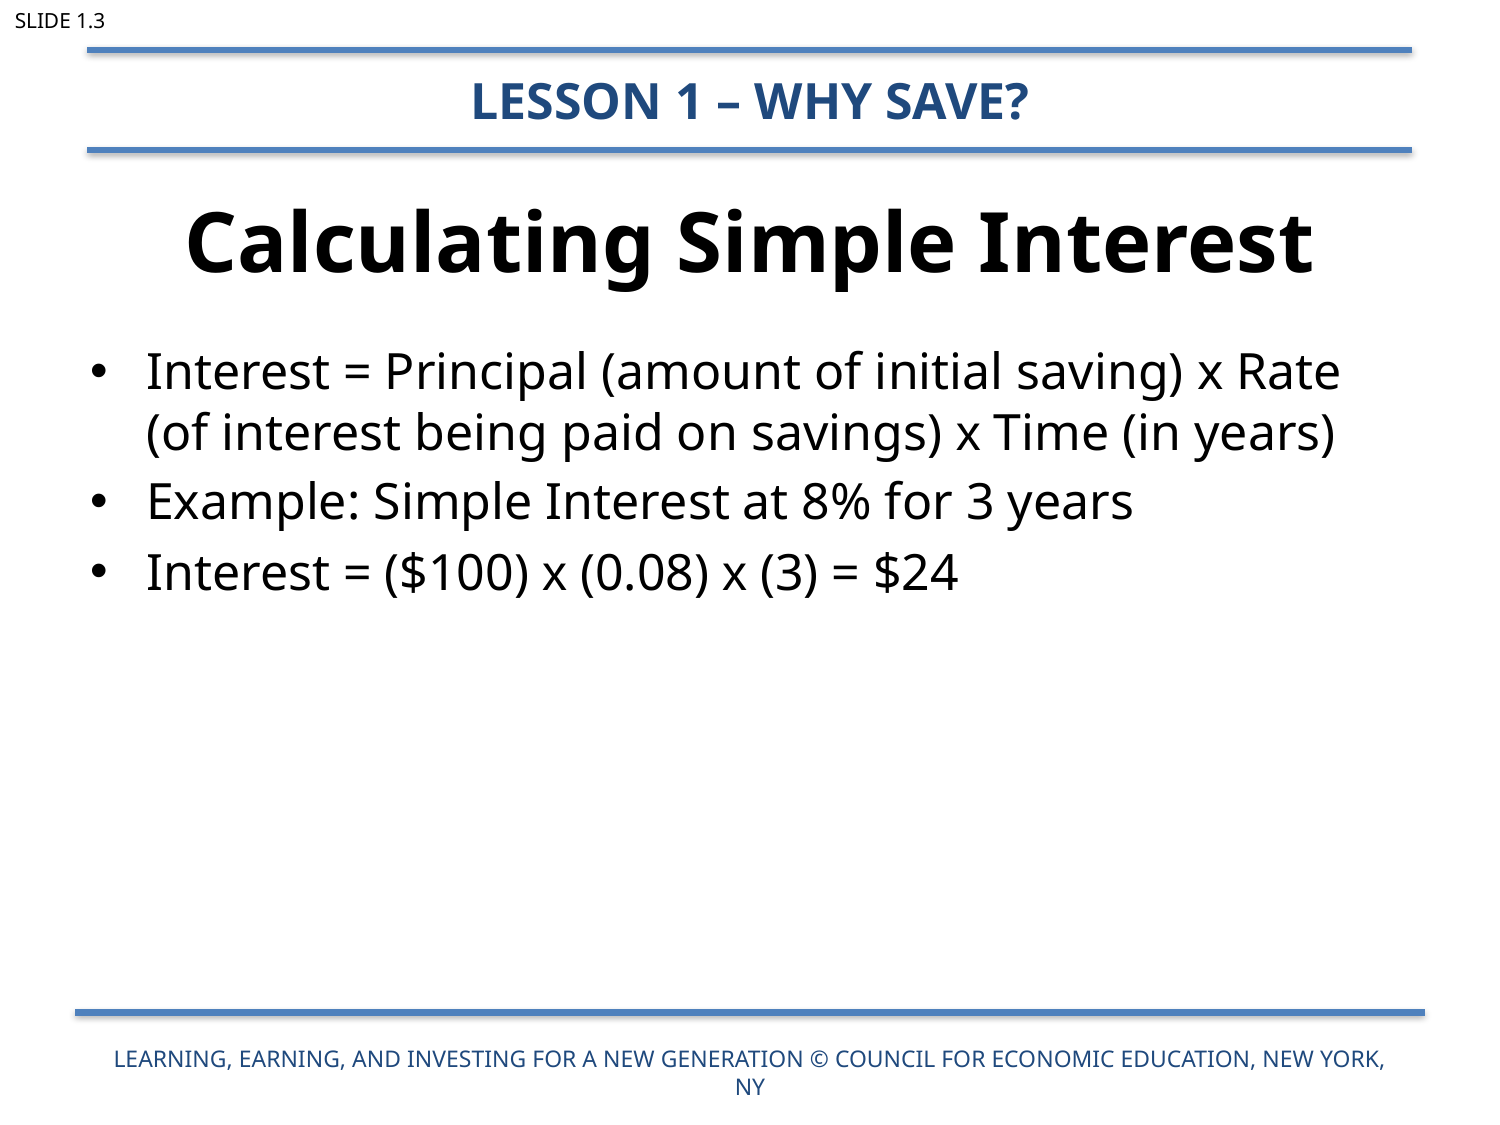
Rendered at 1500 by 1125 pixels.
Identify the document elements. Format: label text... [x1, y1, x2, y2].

text_box Lesson 1 – Why Save? [125, 62, 1375, 138]
list Interest = Principal (amount of initial saving) x Rate (of interest being paid on savings) x Time (in years) Example: Simple Interest at 8% for 3 years Interest = ($100) x (0.08) x (3) = $24 [75, 332, 1425, 938]
text_box Slide 1.3 [0, 0, 213, 40]
title Calculating Simple Interest [75, 145, 1425, 332]
